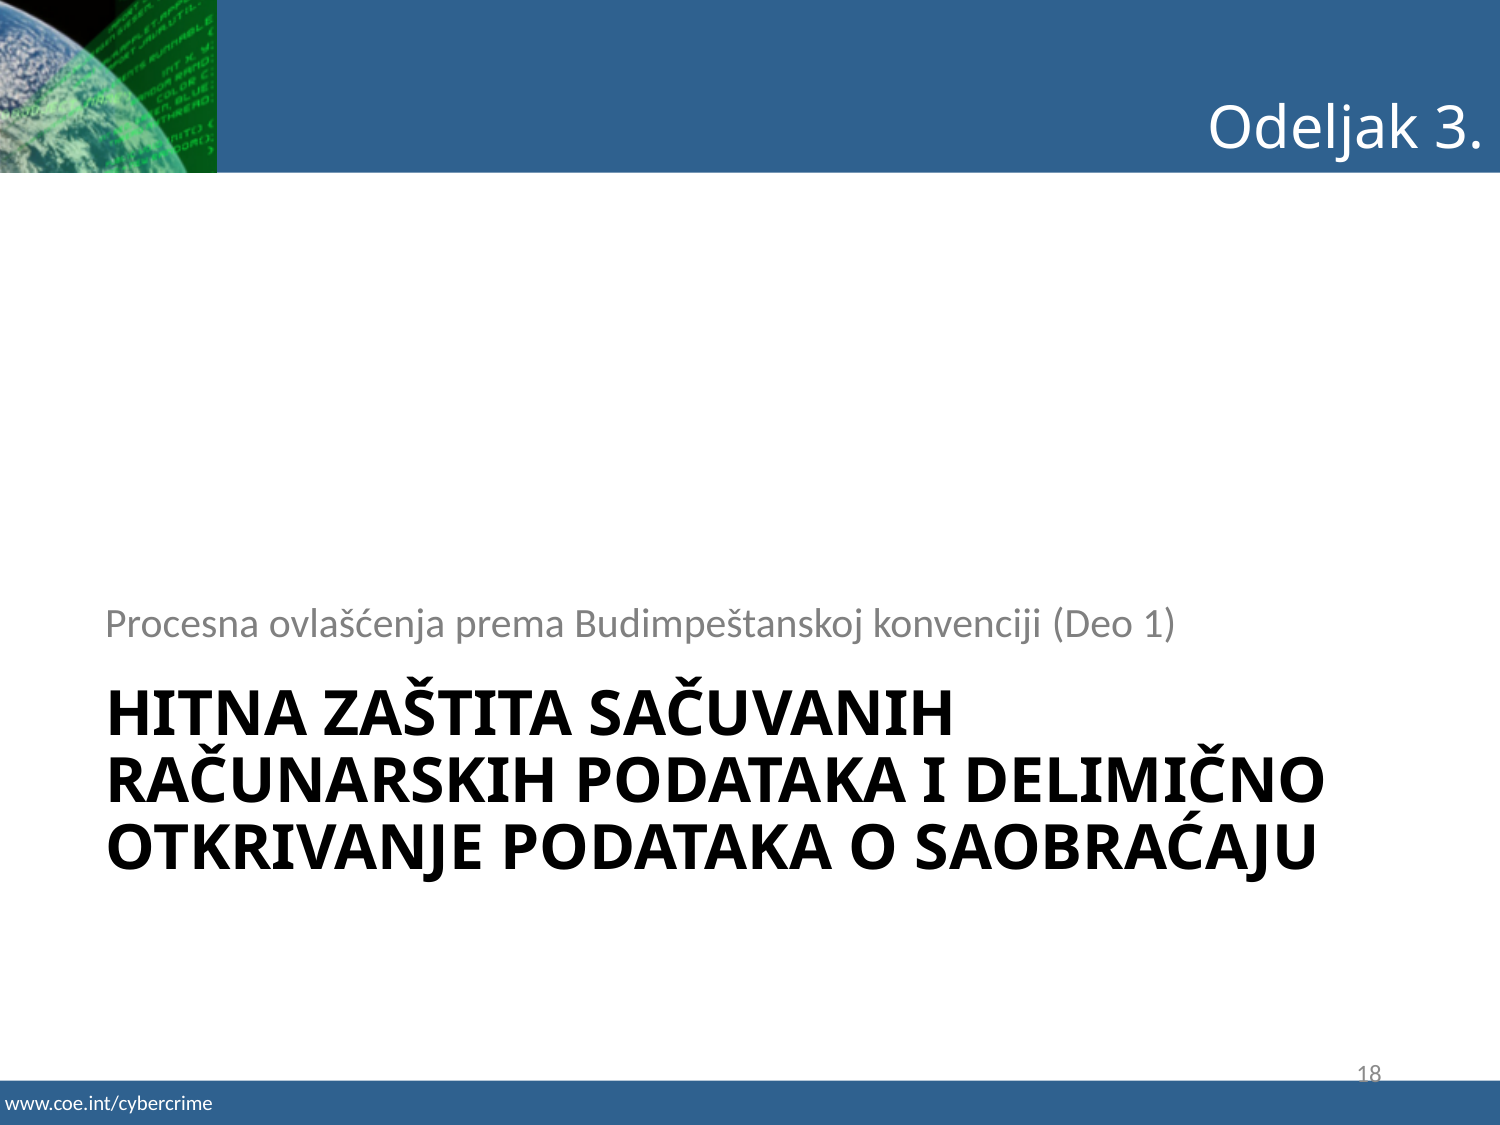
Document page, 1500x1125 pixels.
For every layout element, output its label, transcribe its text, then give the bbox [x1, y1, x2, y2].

picture [0, 0, 217, 173]
list Procesna ovlašćenja prema Budimpeštanskoj konvenciji (Deo 1) [90, 593, 1385, 667]
slide_number 18 [1059, 1042, 1397, 1103]
list Odeljak 3. [461, 0, 1500, 170]
title HITNA ZAŠTITA SAČUVANIH RAČUNARSKIH PODATAKA I DELIMIČNO OTKRIVANJE PODATAKA O SAOBRAĆAJU [90, 673, 1385, 920]
